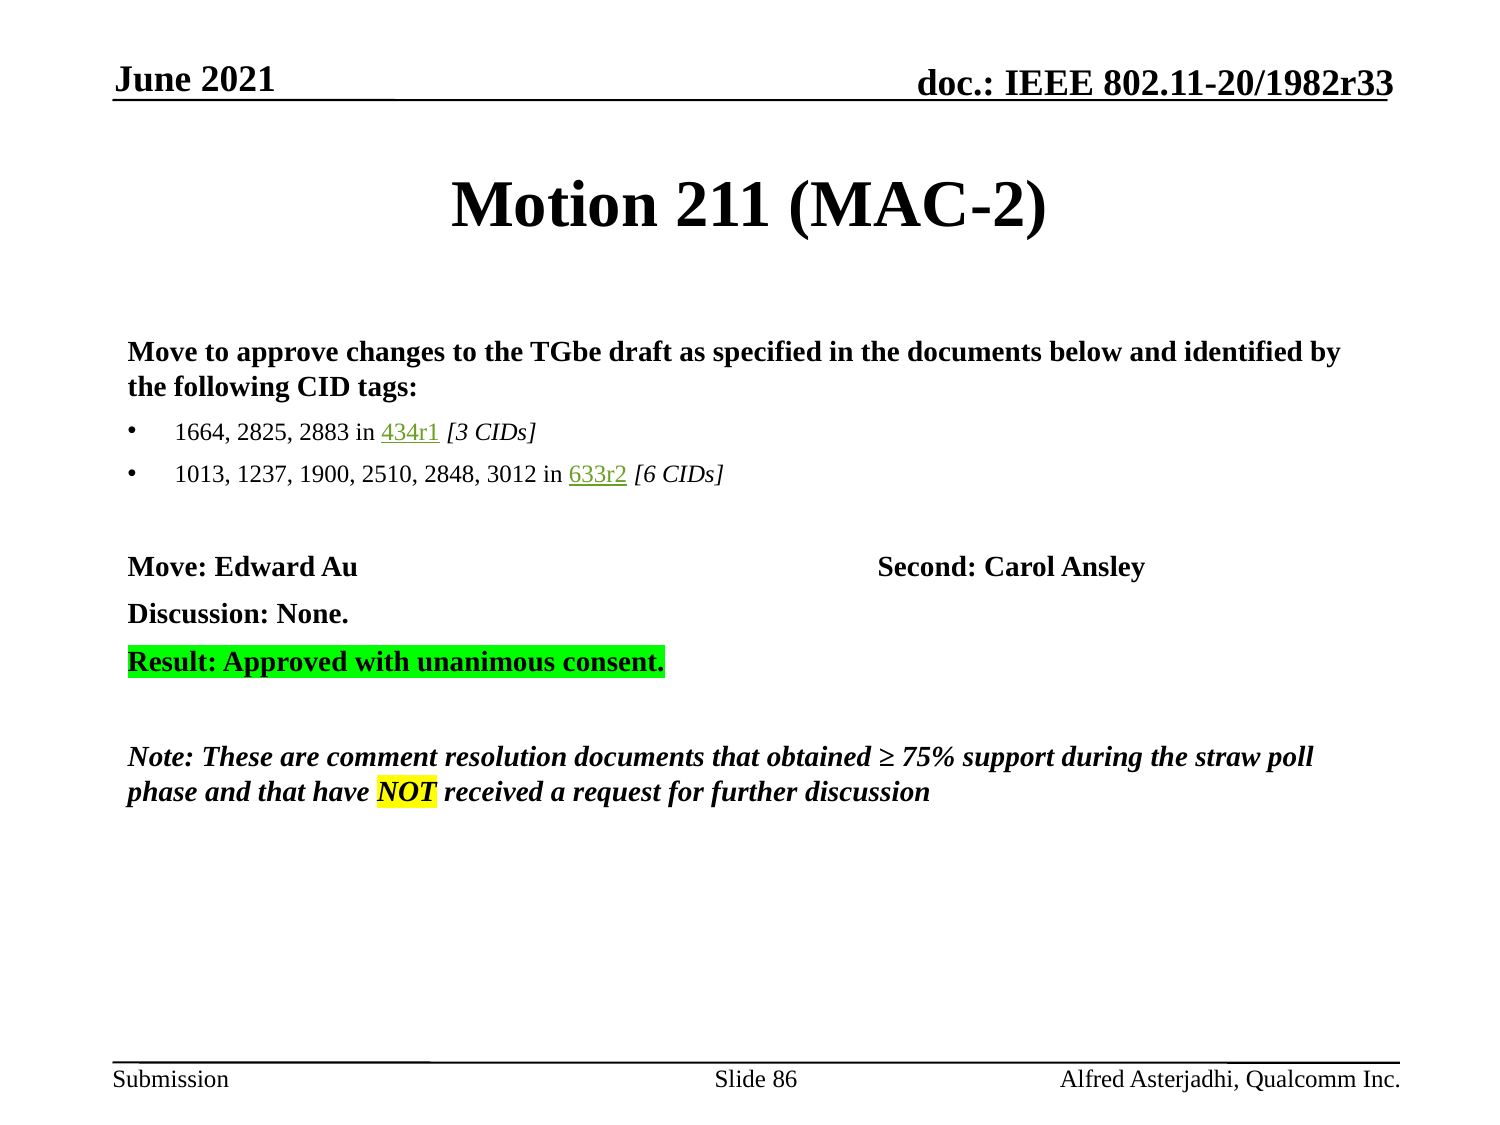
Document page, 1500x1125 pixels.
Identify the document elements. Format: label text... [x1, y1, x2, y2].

slide_number Slide 86 [712, 1061, 800, 1123]
title Motion 211 (MAC-2) [112, 112, 1388, 288]
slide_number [114, 54, 423, 100]
footer Alfred Asterjadhi, Qualcomm Inc. [878, 1061, 1402, 1093]
list Move to approve changes to the TGbe draft as specified in the documents below and identified by the following CID tags: 1664, 2825, 2883 in 434r1 [3 CIDs] 1013, 1237, 1900, 2510, 2848, 3012 in 633r2 [6 CIDs] Move: Edward Au Second: Carol Ansley Discussion: None. Result: Approved with unanimous consent. Note: These are comment resolution documents that obtained ≥ 75% support during the straw poll phase and that have NOT received a request for further discussion [112, 324, 1388, 1063]
